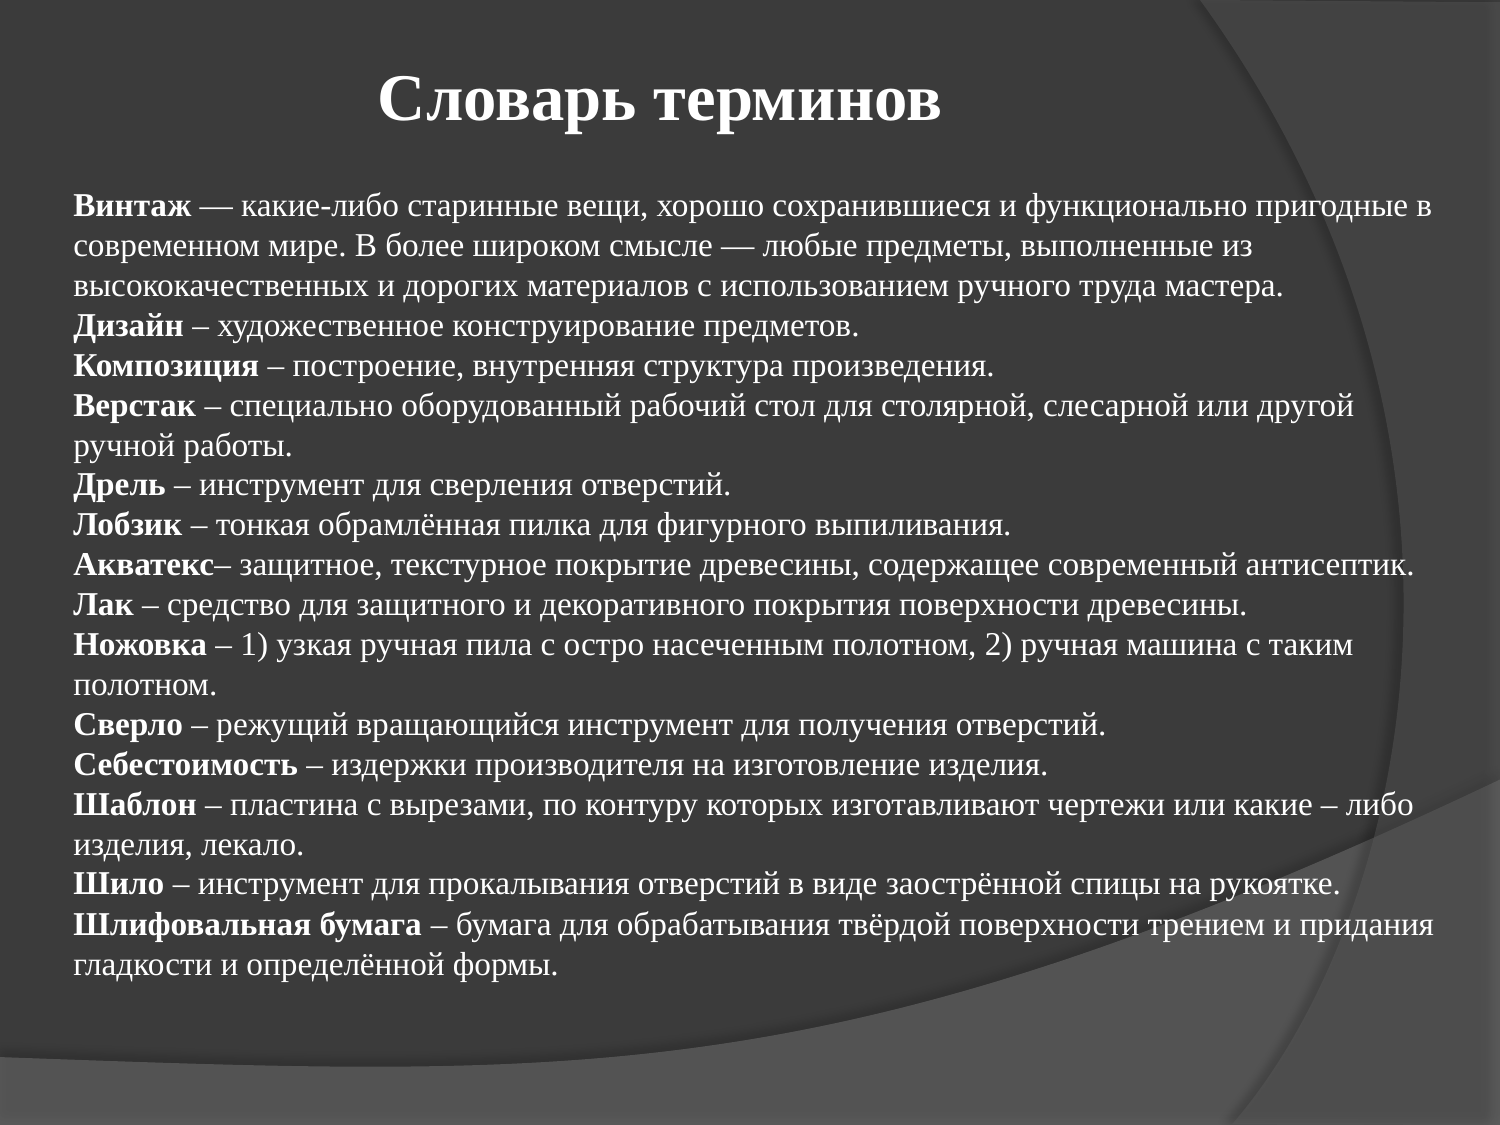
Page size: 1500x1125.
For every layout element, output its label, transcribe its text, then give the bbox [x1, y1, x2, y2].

text_box Винтаж — какие-либо старинные вещи, хорошо сохранившиеся и функционально пригодные в современном мире. В более широком смысле — любые предметы, выполненные из высококачественных и дорогих материалов с использованием ручного труда мастера. Дизайн – художественное конструирование предметов. Композиция – построение, внутренняя структура произведения. Верстак – специально оборудованный рабочий стол для столярной, слесарной или другой ручной работы. Дрель – инструмент для сверления отверстий. Лобзик – тонкая обрамлённая пилка для фигурного выпиливания. Акватекс– защитное, текстурное покрытие древесины, содержащее современный антисептик. Лак – средство для защитного и декоративного покрытия поверхности древесины. Ножовка – 1) узкая ручная пила с остро насеченным полотном, 2) ручная машина с таким полотном. Сверло – режущий вращающийся инструмент для получения отверстий. Себестоимость – издержки производителя на изготовление изделия. Шаблон – пластина с вырезами, по контуру которых изготавливают чертежи или какие – либо изделия, лекало. Шило – инструмент для прокалывания отверстий в виде заострённой спицы на рукоятке. Шлифовальная бумага – бумага для обрабатывания твёрдой поверхности трением и придания гладкости и определённой формы. [58, 175, 1453, 989]
text_box Словарь терминов [363, 46, 1114, 142]
